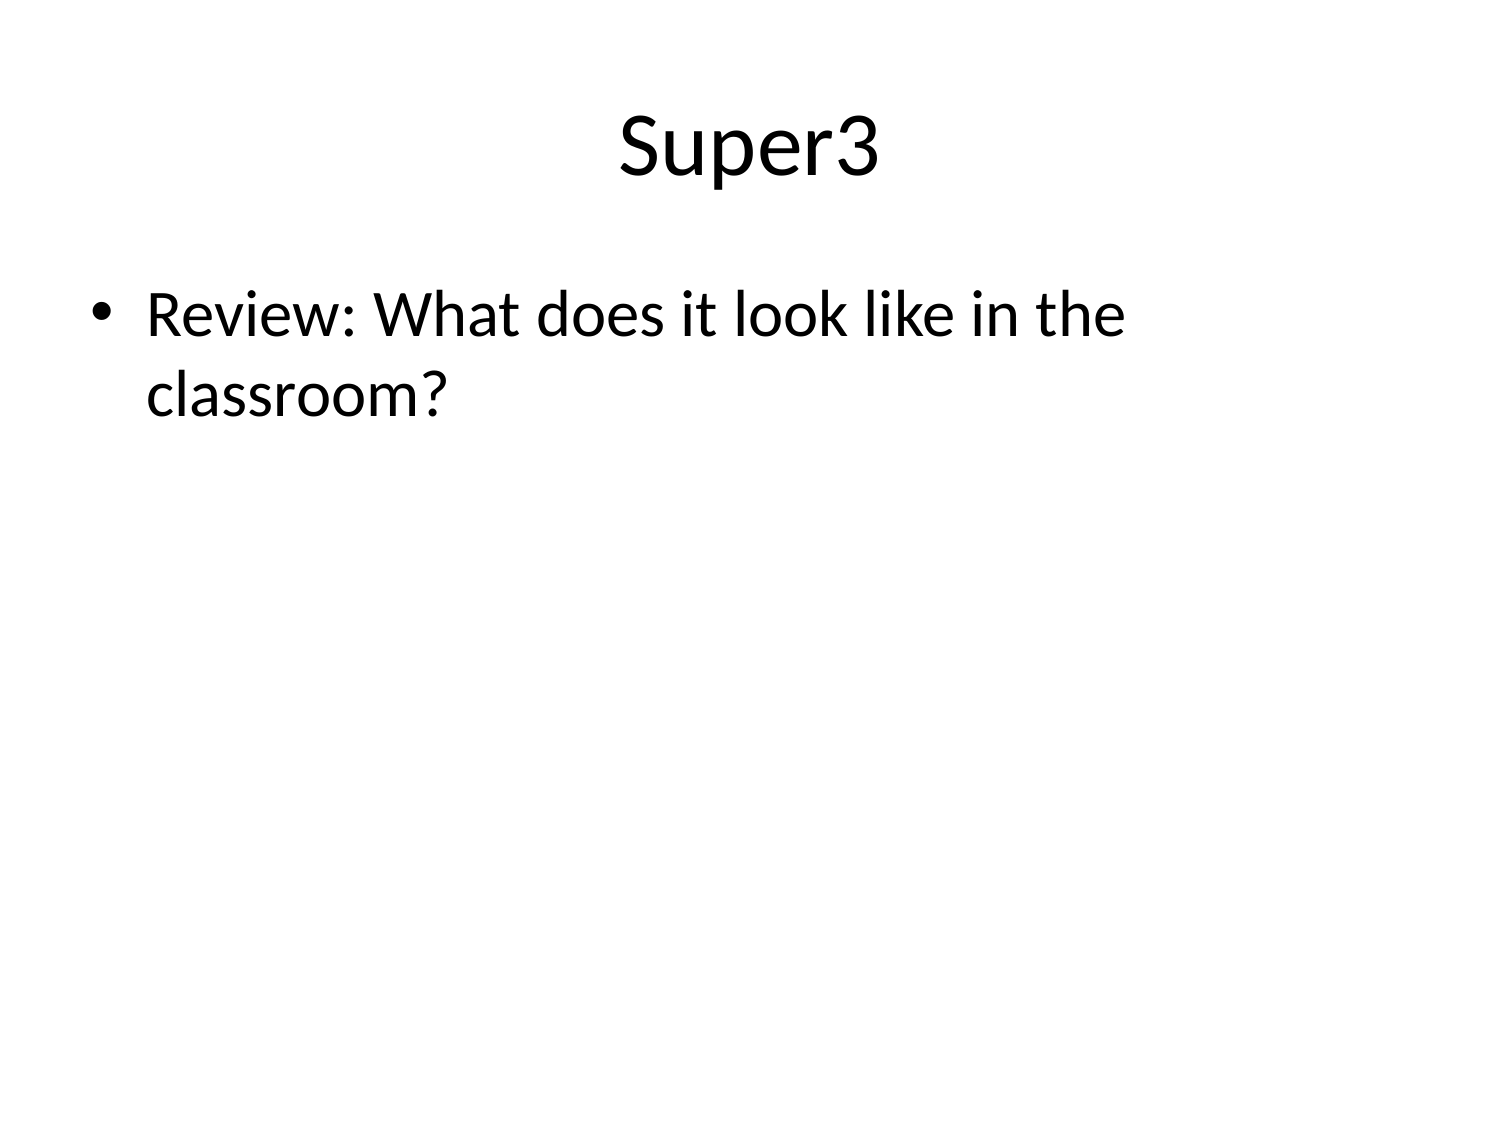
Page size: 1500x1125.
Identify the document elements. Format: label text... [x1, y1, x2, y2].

list Review: What does it look like in the classroom? [75, 262, 1425, 1005]
title Super3 [75, 45, 1425, 233]
